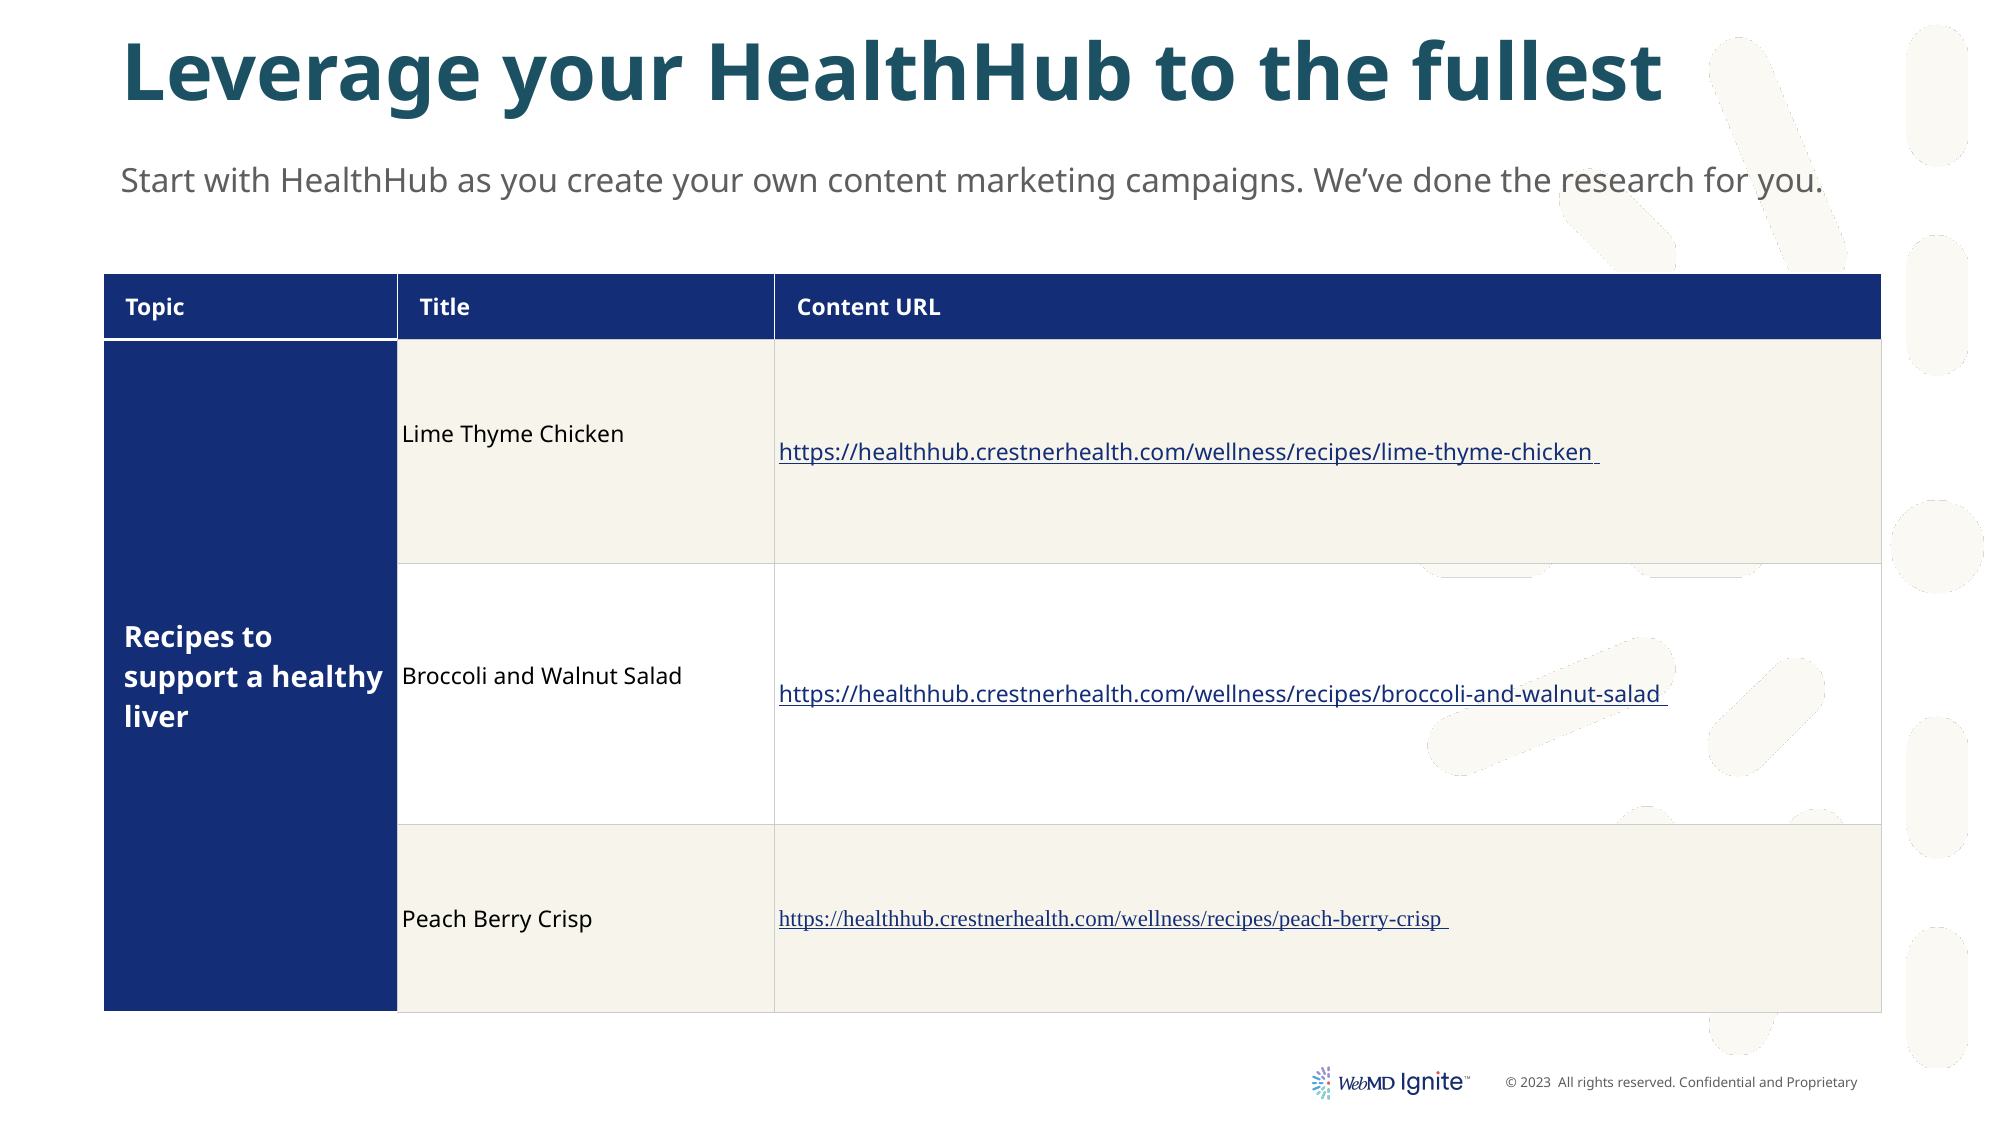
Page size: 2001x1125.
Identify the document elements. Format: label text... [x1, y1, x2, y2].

table_cell https://healthhub.crestnerhealth.com/wellness/recipes/lime-thyme-chicken [775, 340, 1881, 563]
title Leverage your HealthHub to the fullest [121, 0, 1864, 120]
picture [1308, 1063, 1474, 1103]
table_header Topic [104, 274, 397, 338]
table_cell Lime Thyme Chicken [398, 340, 774, 563]
table_cell Peach Berry Crisp [398, 825, 774, 1012]
table_header Title [398, 274, 774, 339]
list Start with HealthHub as you create your own content marketing campaigns. We’ve done the research for you. [120, 120, 1865, 227]
table_header Content URL [775, 274, 1881, 339]
table_cell https://healthhub.crestnerhealth.com/wellness/recipes/broccoli-and-walnut-salad [775, 564, 1881, 824]
table_cell Recipes to support a healthy liver [104, 341, 397, 1011]
table_cell Broccoli and Walnut Salad [398, 564, 774, 824]
table_cell https://healthhub.crestnerhealth.com/wellness/recipes/peach-berry-crisp [775, 825, 1881, 1012]
